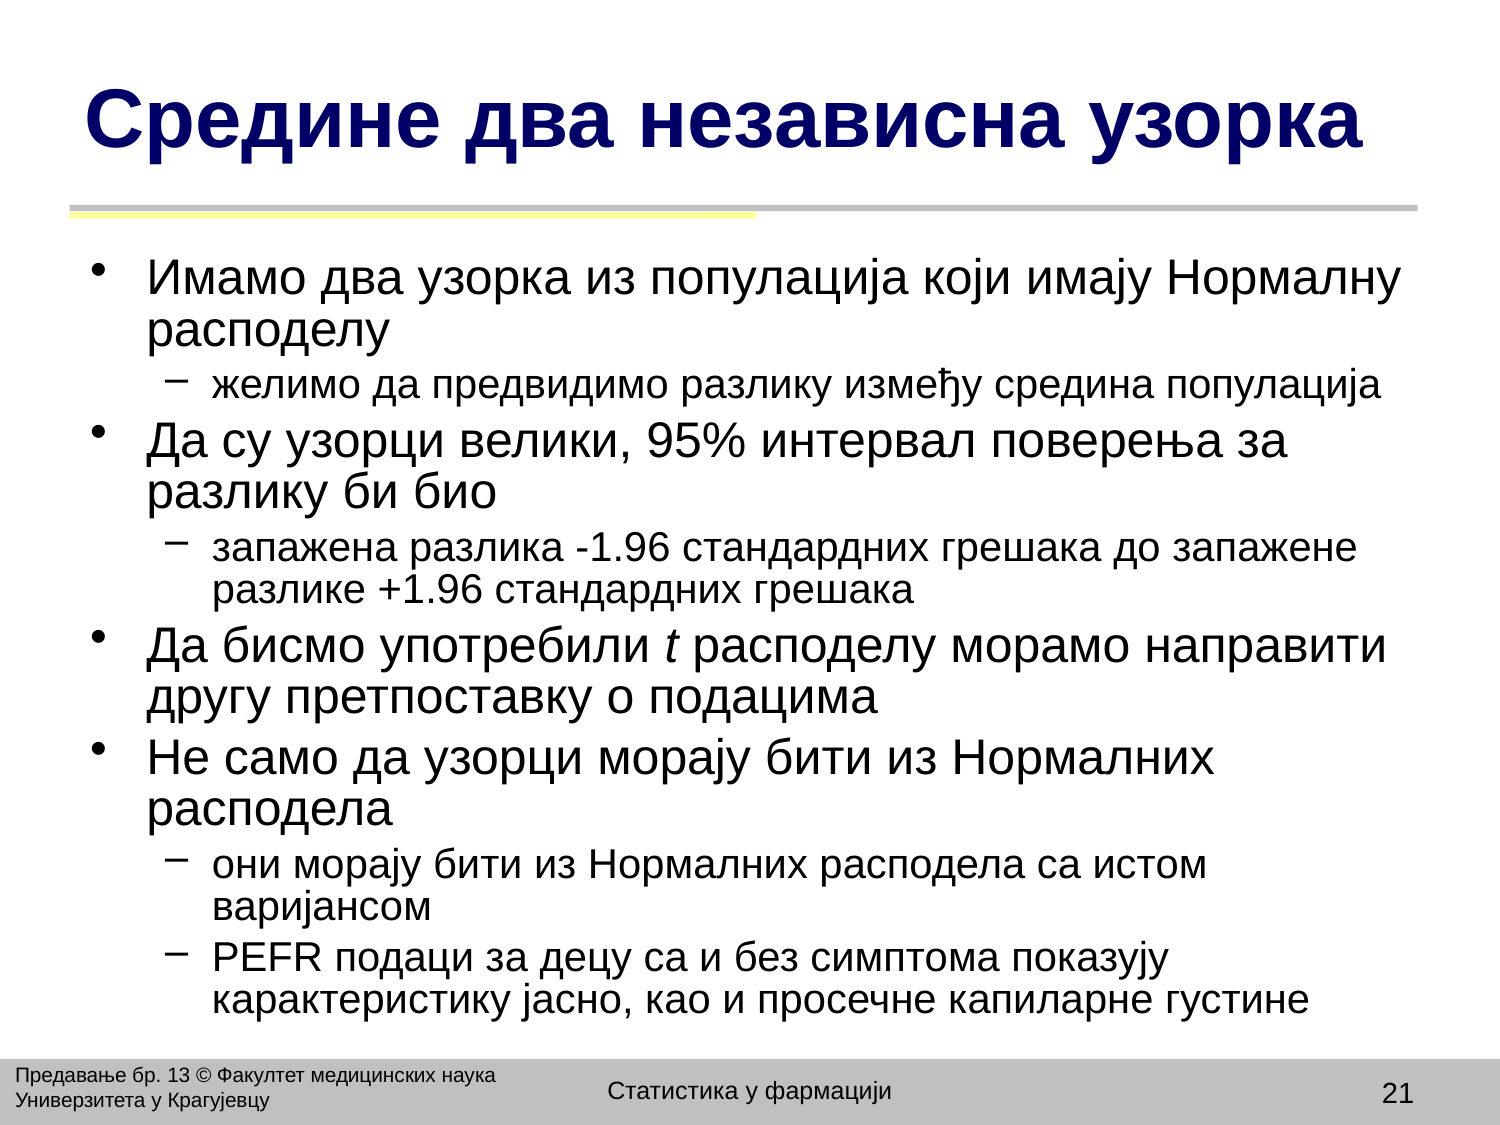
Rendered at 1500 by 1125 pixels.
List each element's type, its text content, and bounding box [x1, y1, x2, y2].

slide_number Предавање бр. 13 © Факултет медицинских наука Универзитета у Крагујевцу [0, 1053, 614, 1108]
slide_number 21 [1079, 1066, 1430, 1125]
list Имамо два узорка из популација који имају Нормалну расподелу желимо да предвидимо разлику између средина популација Да су узорци велики, 95% интервал поверења за разлику би био запажена разлика -1.96 стандардних грешака до запажене разлике +1.96 стандардних грешака Да бисмо употребили t расподелу морамо направити другу претпоставку о подацима Не само да узорци морају бити из Нормалних расподела они морају бити из Нормалних расподела са истом варијансом PEFR подаци за децу са и без симптома показују карактеристику јасно, као и просечне капиларне густине [74, 246, 1426, 1023]
title Средине два независна узорка [69, 19, 1426, 208]
footer Статистика у фармацији [512, 1066, 988, 1125]
